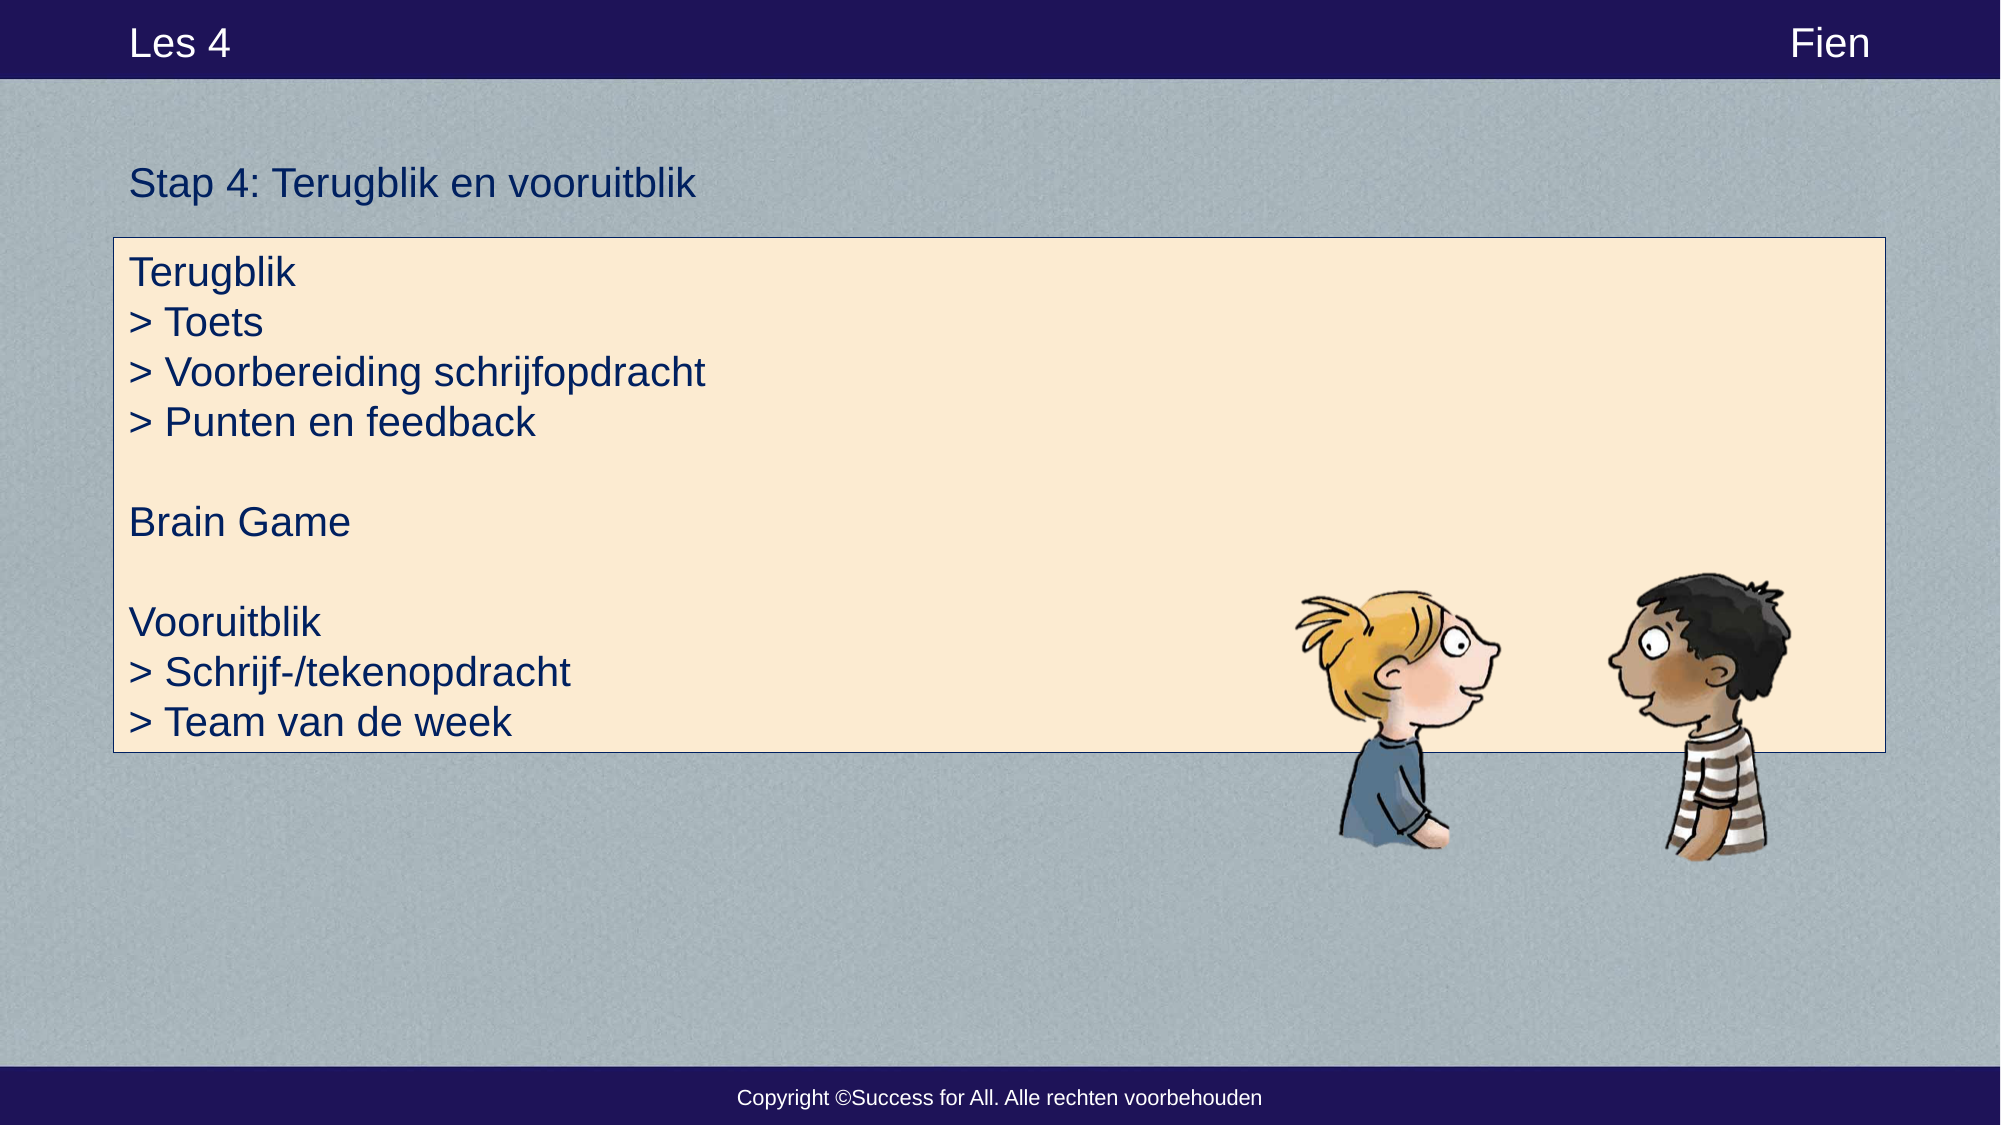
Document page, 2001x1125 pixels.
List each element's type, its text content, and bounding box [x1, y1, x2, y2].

text_box Terugblik > Toets > Voorbereiding schrijfopdracht > Punten en feedback Brain Game Vooruitblik > Schrijf-/tekenopdracht > Team van de week [113, 237, 1886, 753]
text_box Les 4 [114, 8, 354, 73]
text_box Stap 4: Terugblik en vooruitblik [113, 148, 1635, 214]
picture [0, 0, 2001, 1125]
text_box Copyright ©Success for All. Alle rechten voorbehouden [0, 1076, 2000, 1125]
text_box Fien [999, 8, 1886, 73]
